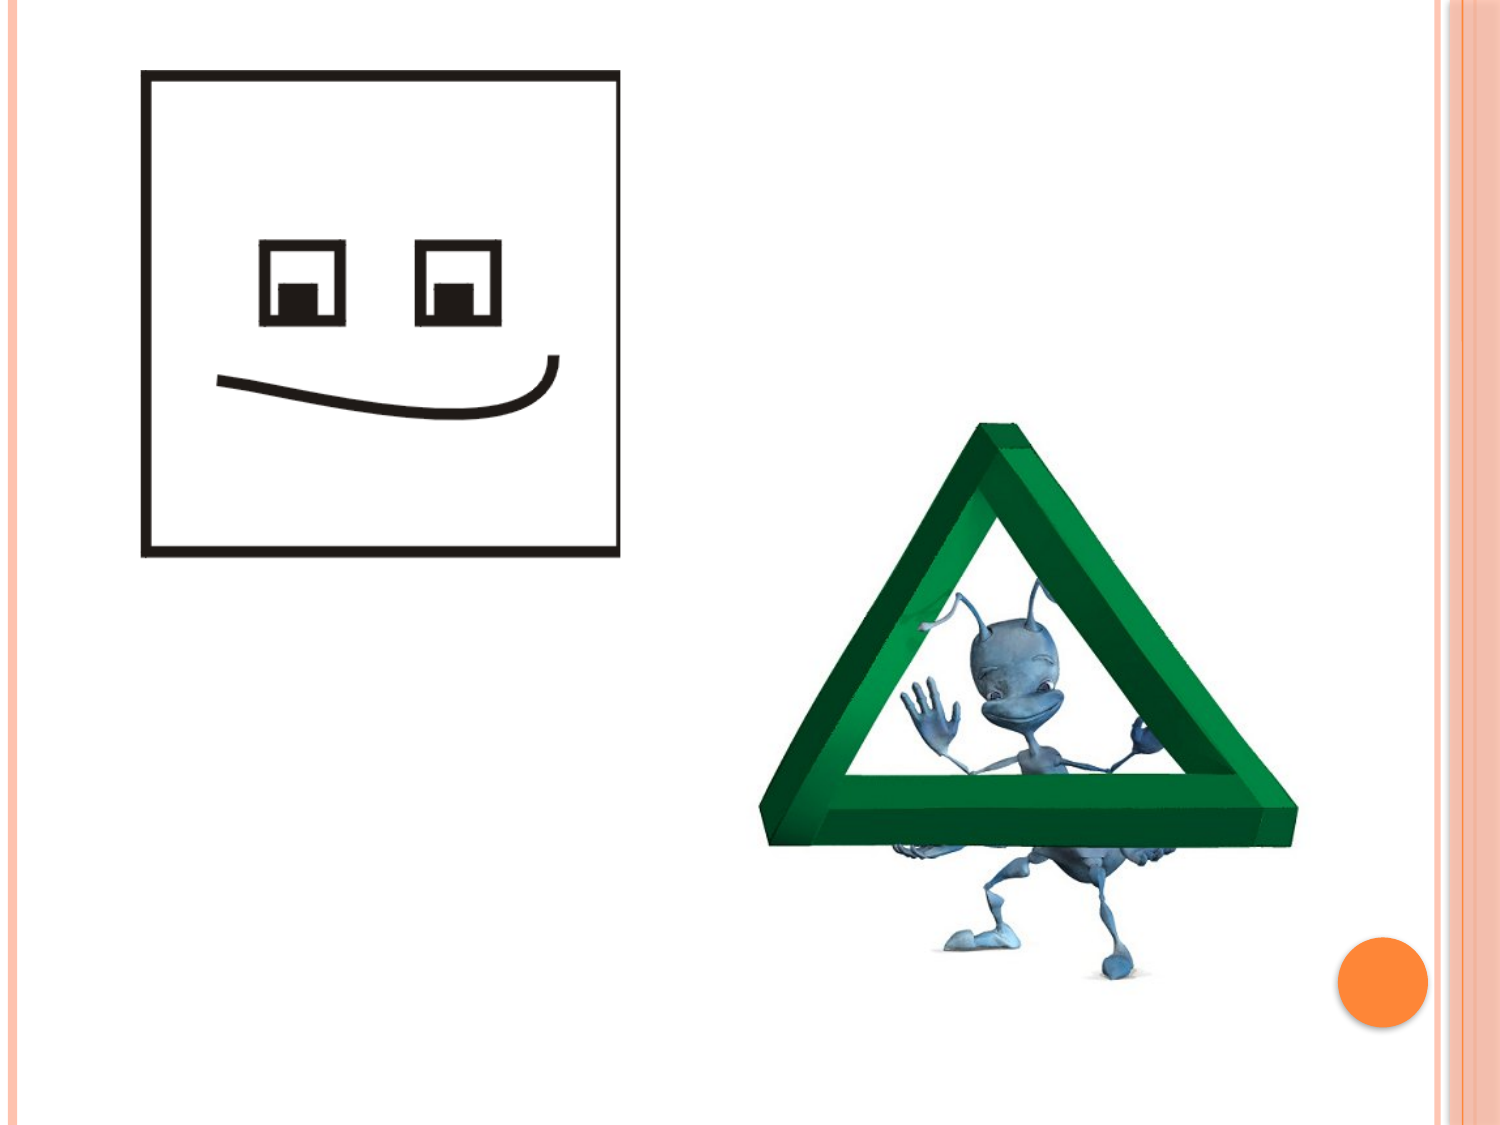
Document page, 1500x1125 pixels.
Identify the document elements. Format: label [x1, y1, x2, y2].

picture [726, 410, 1325, 997]
picture [140, 70, 621, 563]
